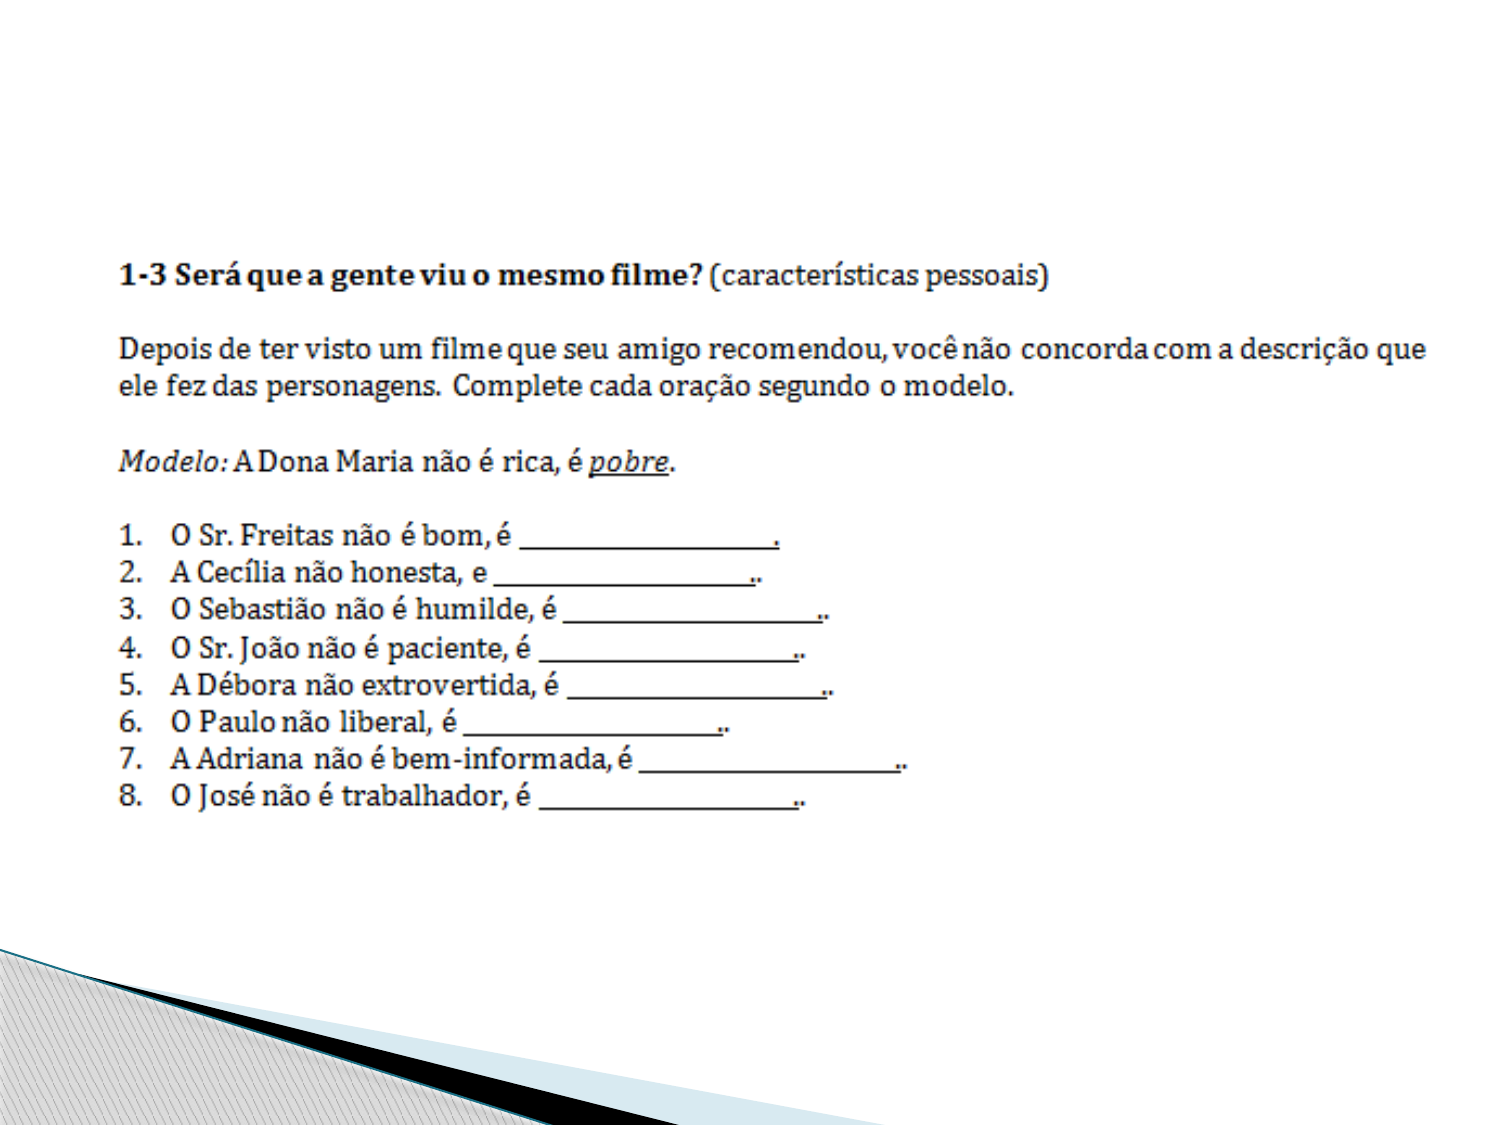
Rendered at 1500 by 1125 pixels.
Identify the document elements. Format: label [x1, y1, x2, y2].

picture [74, 226, 1477, 856]
